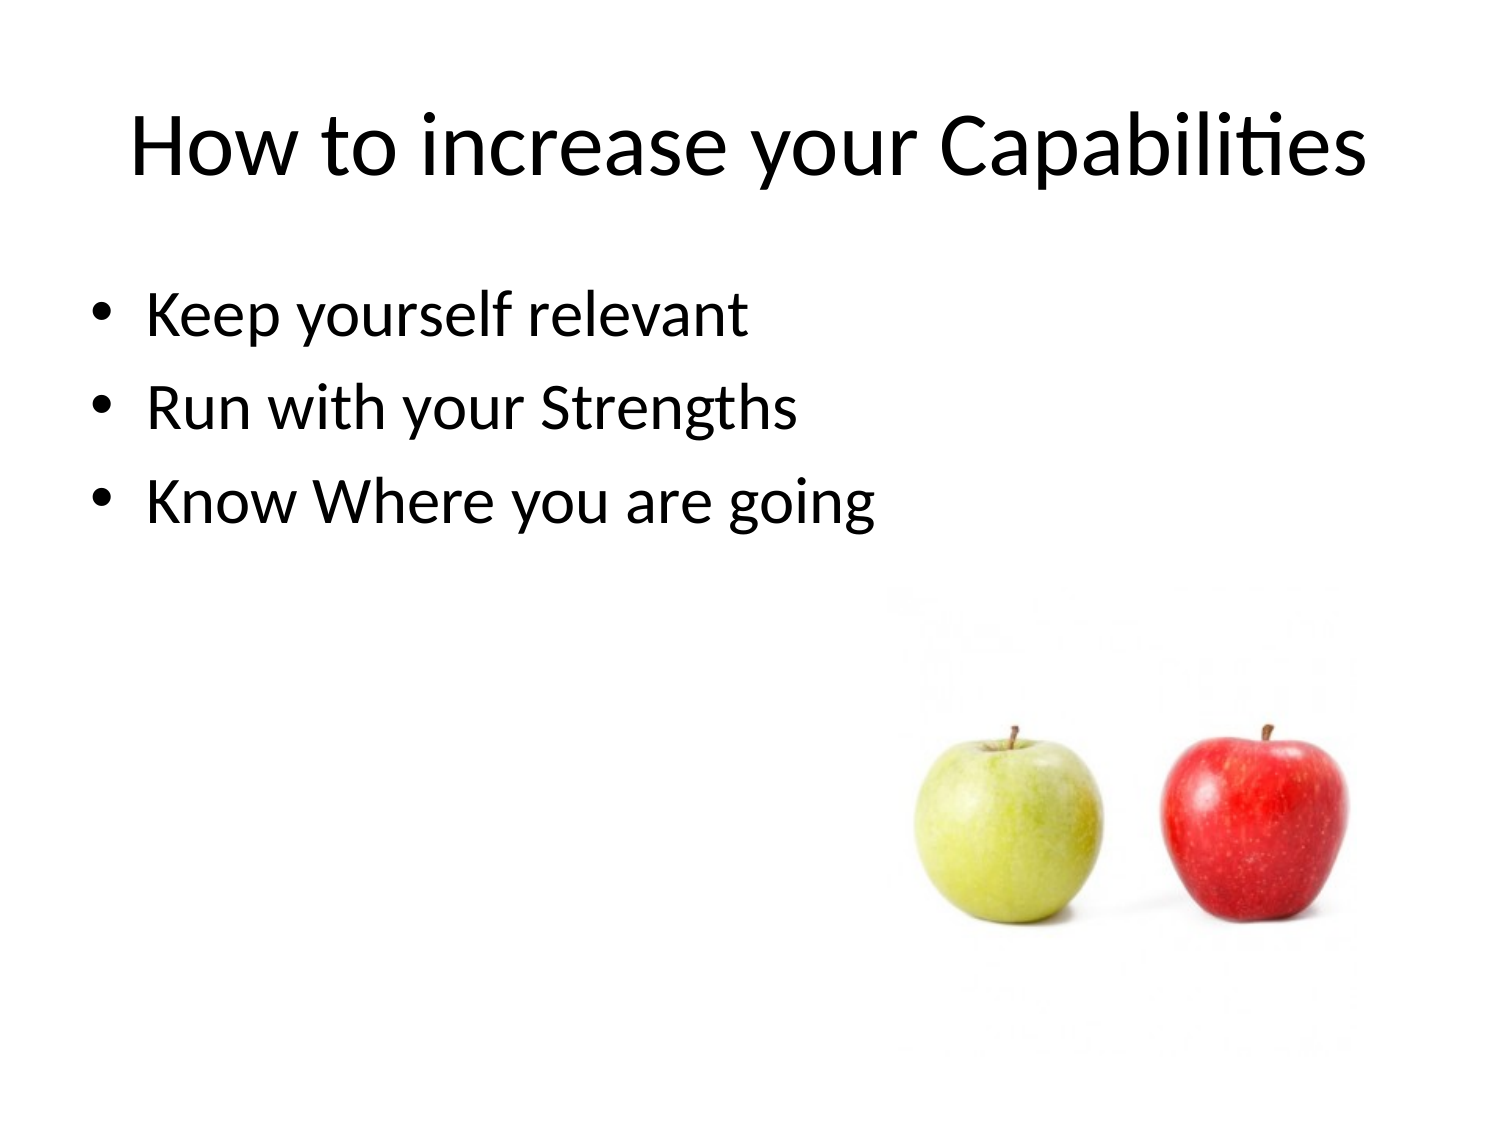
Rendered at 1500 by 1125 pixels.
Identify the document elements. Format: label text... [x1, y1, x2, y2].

list Keep yourself relevant Run with your Strengths Know Where you are going [75, 262, 1425, 1005]
picture [887, 587, 1357, 1057]
title How to increase your Capabilities [75, 45, 1425, 233]
